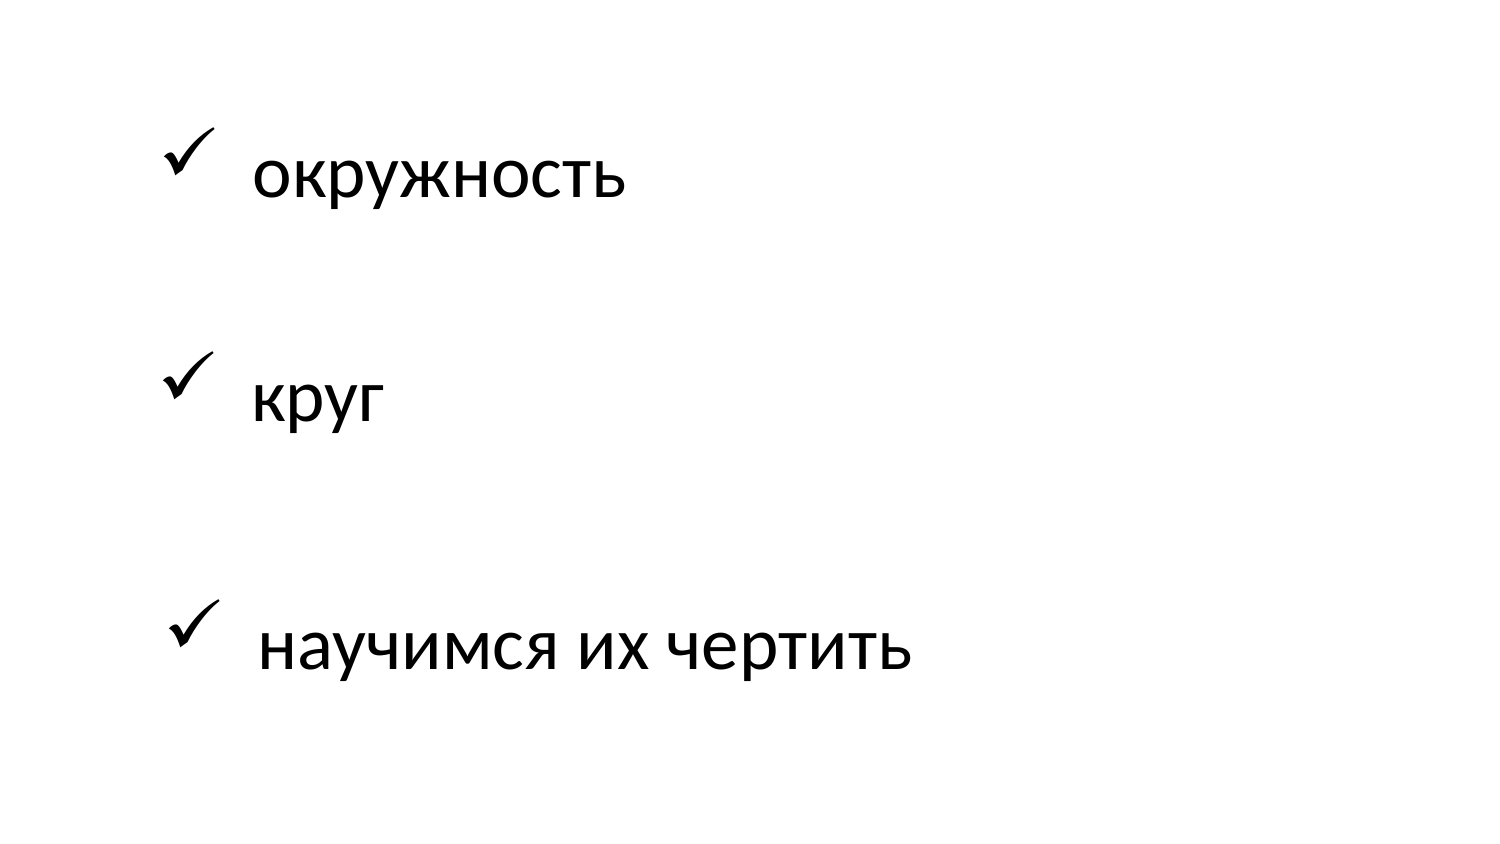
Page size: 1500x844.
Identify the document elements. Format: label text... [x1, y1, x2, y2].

text_box окружность [144, 114, 642, 220]
text_box научимся их чертить [148, 587, 929, 693]
text_box круг [142, 339, 400, 444]
